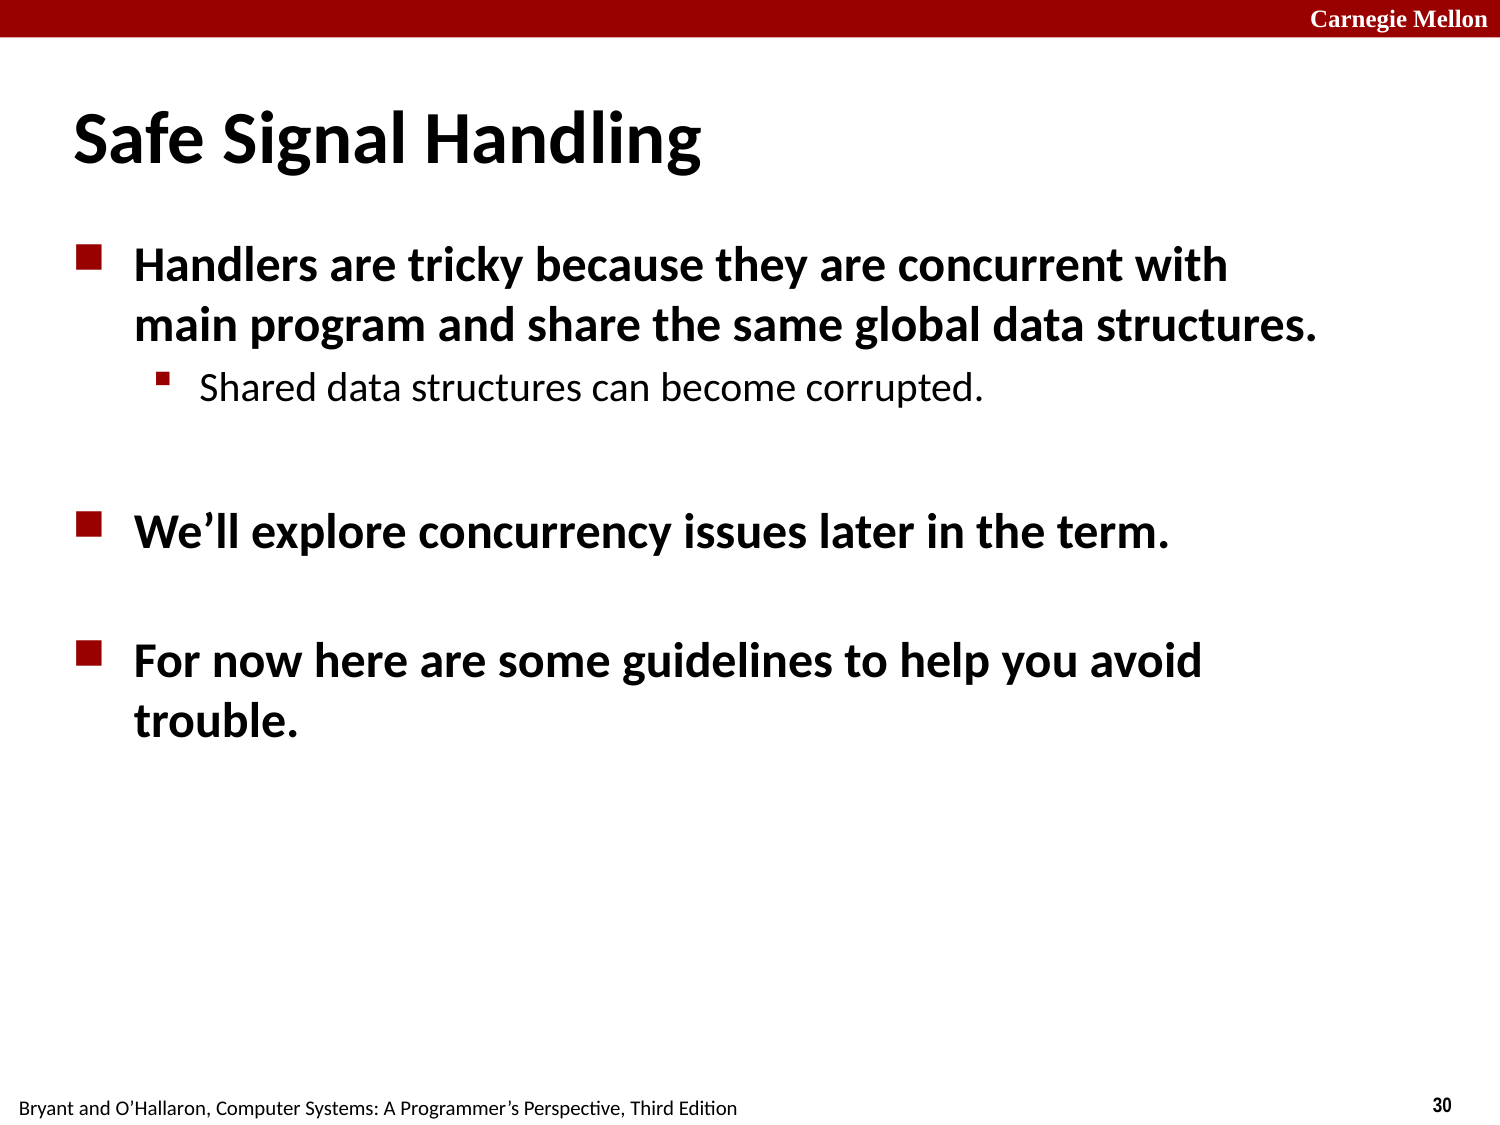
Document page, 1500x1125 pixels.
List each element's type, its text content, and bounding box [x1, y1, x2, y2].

list Handlers are tricky because they are concurrent with main program and share the same global data structures. Shared data structures can become corrupted. We’ll explore concurrency issues later in the term. For now here are some guidelines to help you avoid trouble. [62, 223, 1359, 1040]
title Safe Signal Handling [58, 71, 1305, 197]
